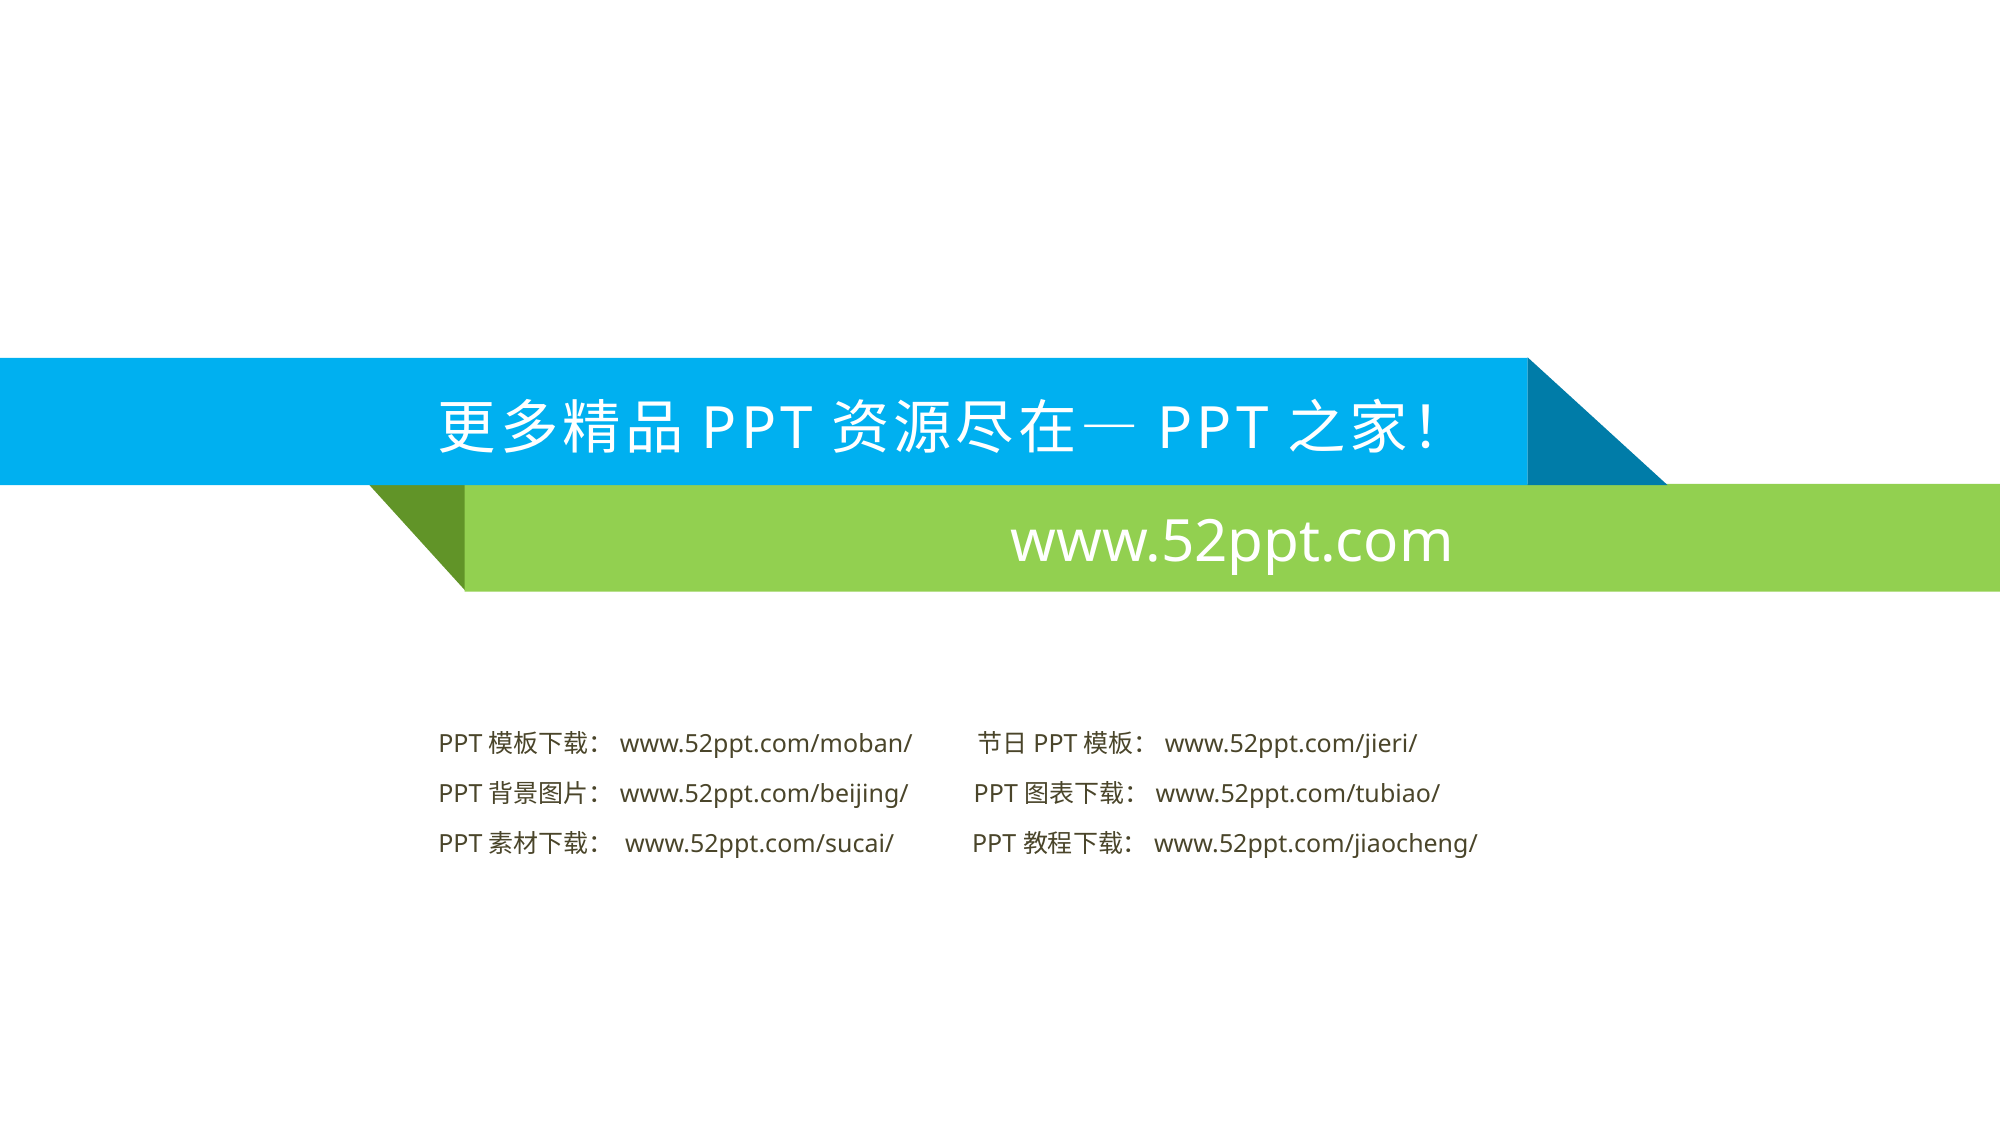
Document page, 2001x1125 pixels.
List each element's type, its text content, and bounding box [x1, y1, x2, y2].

text_box PPT模板下载：www.52ppt.com/moban/ 节日PPT模板：www.52ppt.com/jieri/ PPT背景图片：www.52ppt.com/beijing/ PPT图表下载：www.52ppt.com/tubiao/ PPT素材下载： www.52ppt.com/sucai/ PPT教程下载：www.52ppt.com/jiaocheng/ [423, 643, 1557, 921]
text_box [1526, 354, 1671, 487]
text_box 更多精品PPT资源尽在—PPT之家！ [0, 357, 1526, 486]
text_box www.52ppt.com [463, 483, 2000, 593]
text_box [368, 486, 463, 590]
